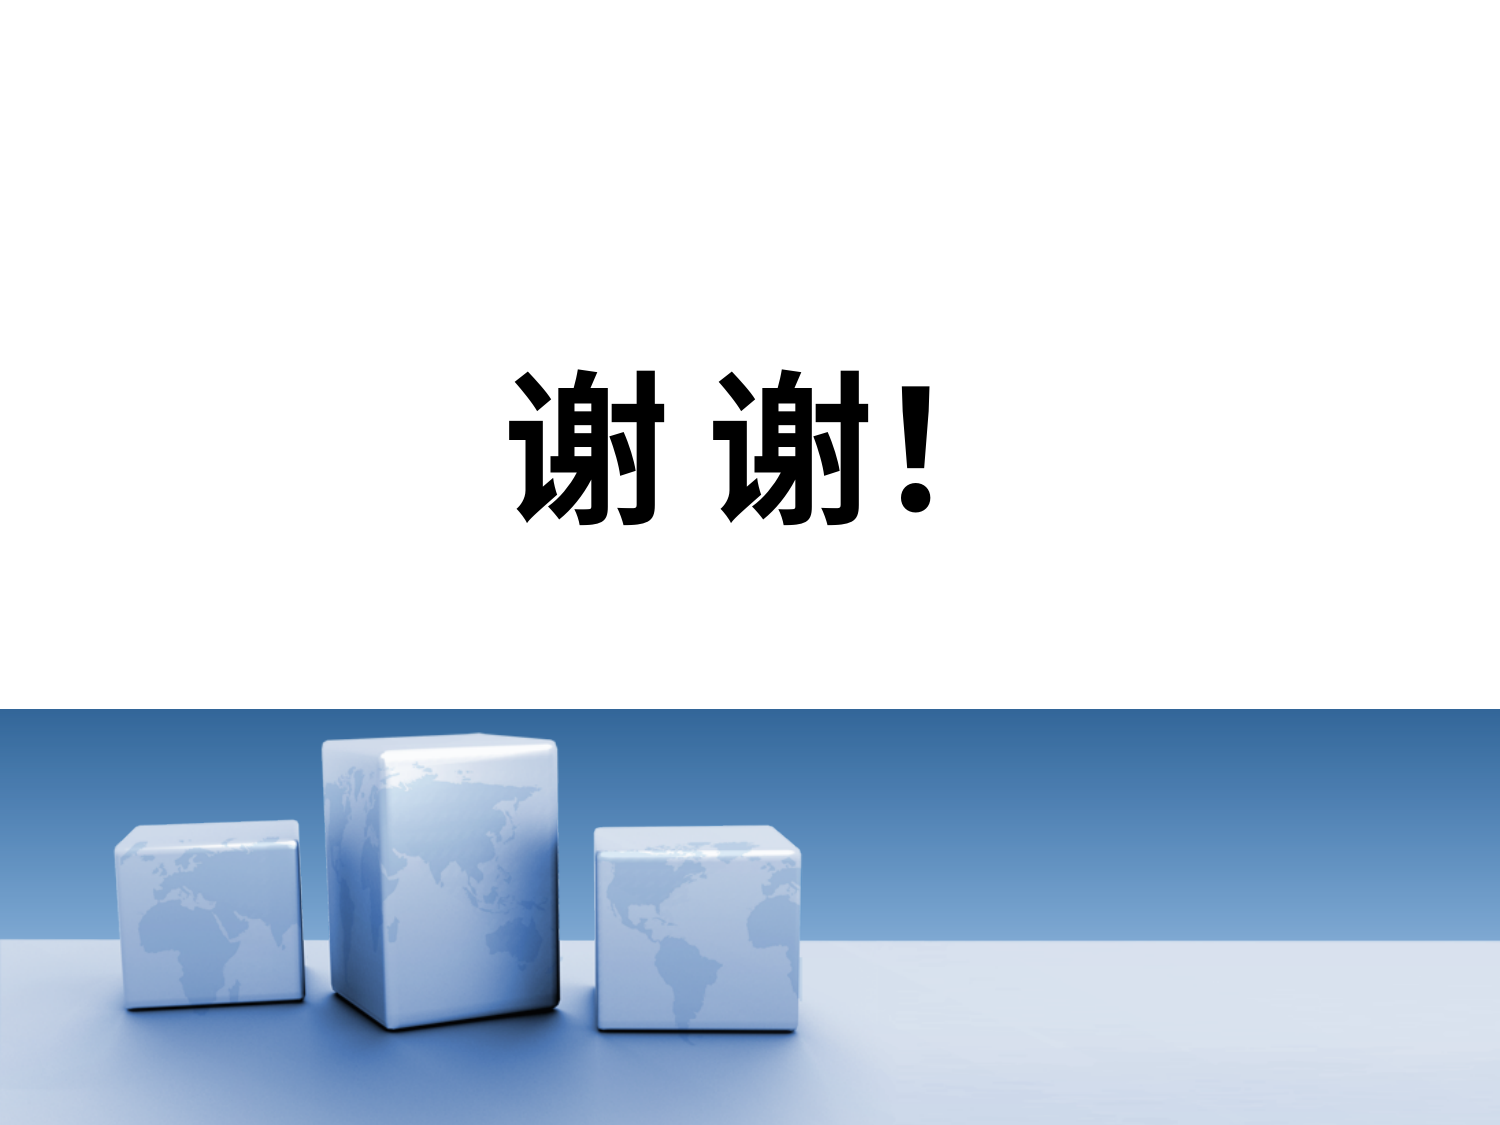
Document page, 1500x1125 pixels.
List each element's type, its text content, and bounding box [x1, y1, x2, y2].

text_box 谢 谢！ [488, 336, 960, 552]
picture [0, 712, 1500, 1125]
